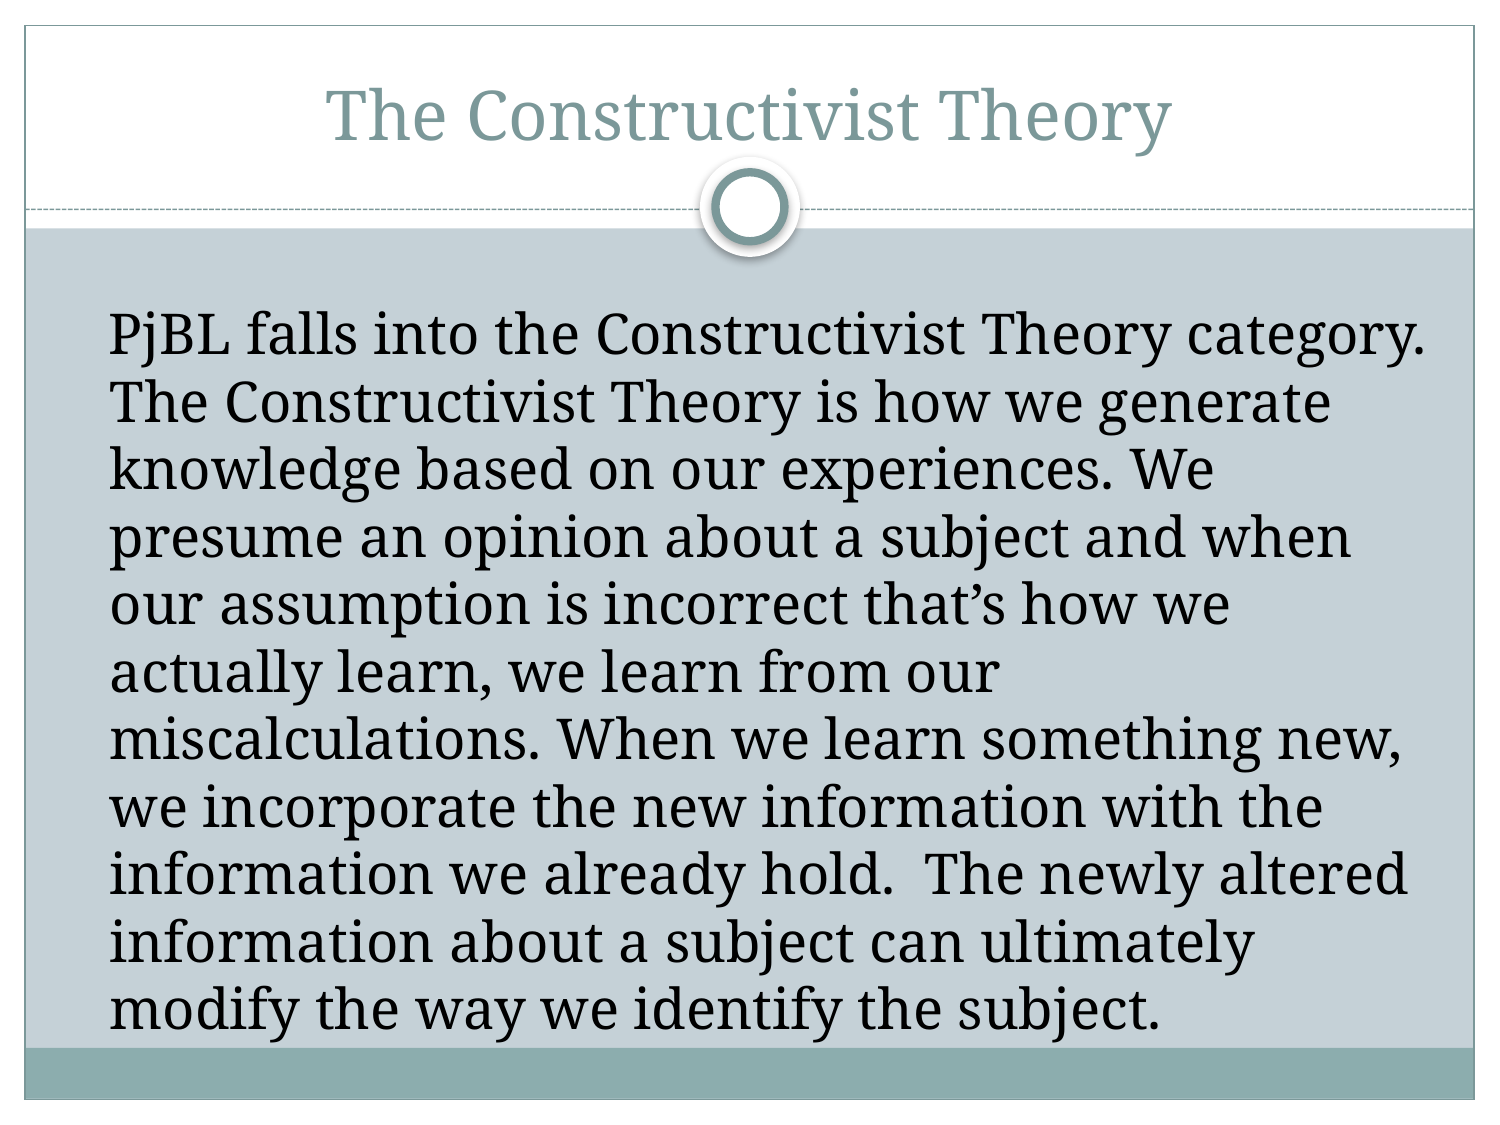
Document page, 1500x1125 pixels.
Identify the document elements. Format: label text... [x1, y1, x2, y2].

list PjBL falls into the Constructivist Theory category. The Constructivist Theory is how we generate knowledge based on our experiences. We presume an opinion about a subject and when our assumption is incorrect that’s how we actually learn, we learn from our miscalculations. When we learn something new, we incorporate the new information with the information we already hold. The newly altered information about a subject can ultimately modify the way we identify the subject. [50, 212, 1445, 1013]
title The Constructivist Theory [49, 37, 1450, 162]
